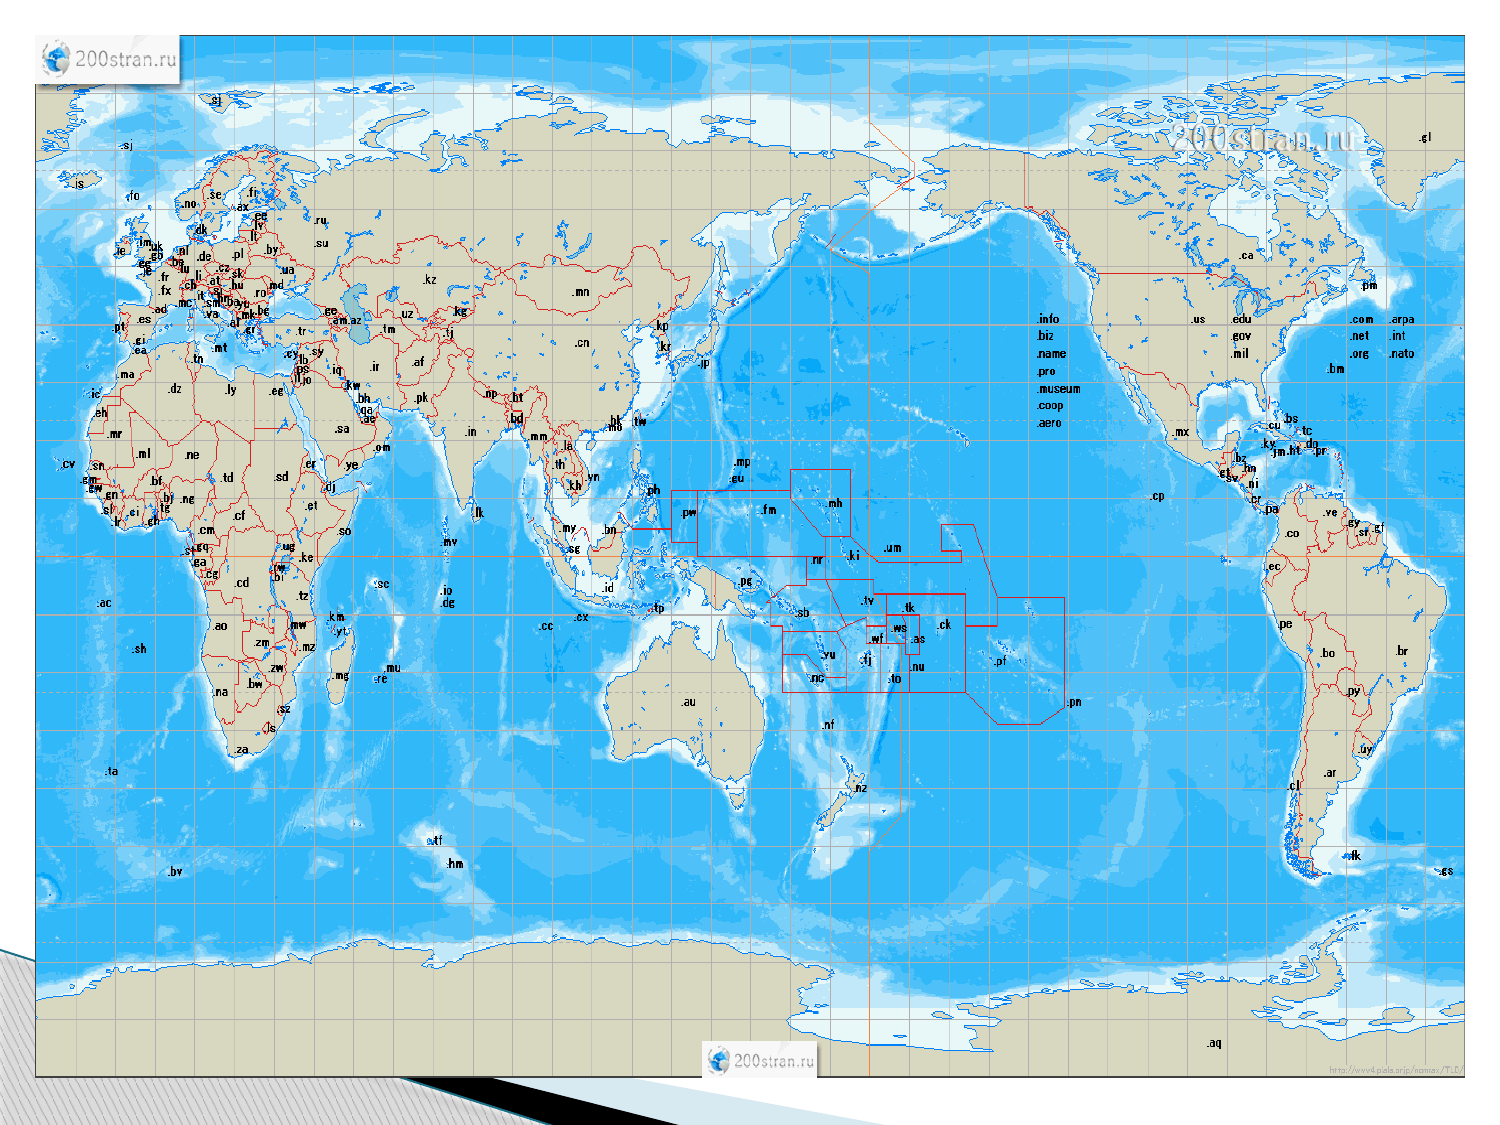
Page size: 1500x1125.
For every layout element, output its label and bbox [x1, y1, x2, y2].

list [34, 34, 1466, 1079]
